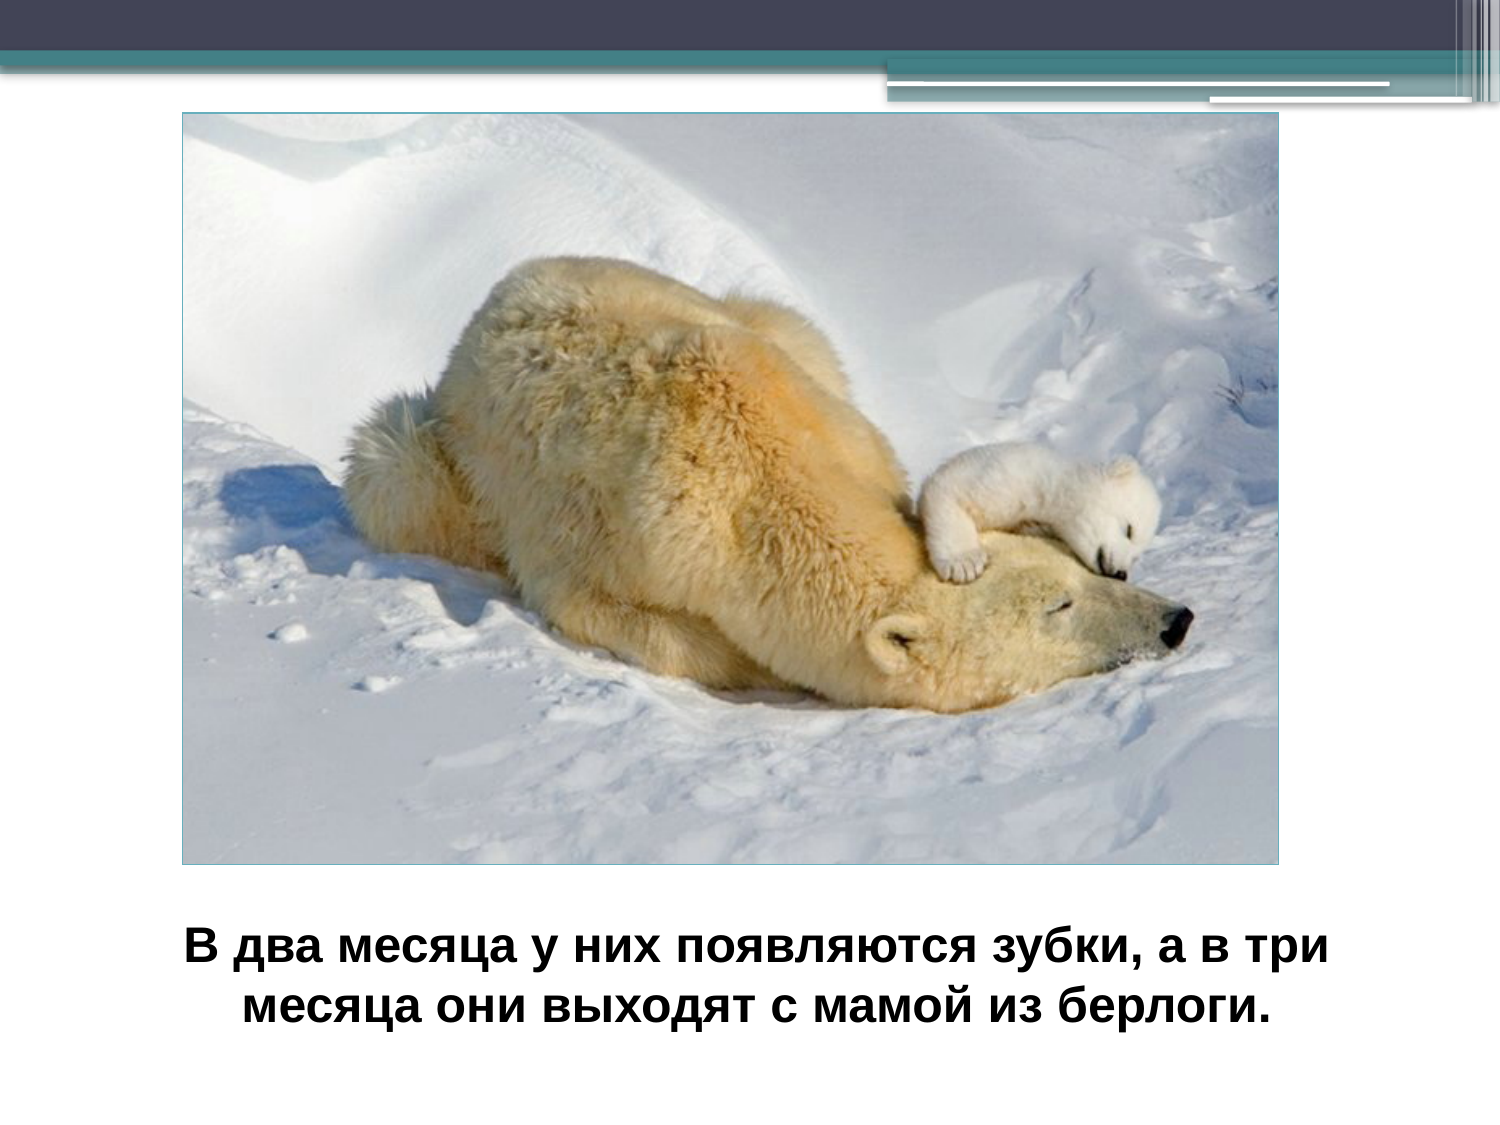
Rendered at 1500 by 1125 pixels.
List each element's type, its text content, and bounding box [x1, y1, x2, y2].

picture [182, 113, 1278, 864]
text_box В два месяца у них появляются зубки, а в три месяца они выходят с мамой из берлоги. [76, 904, 1437, 1040]
